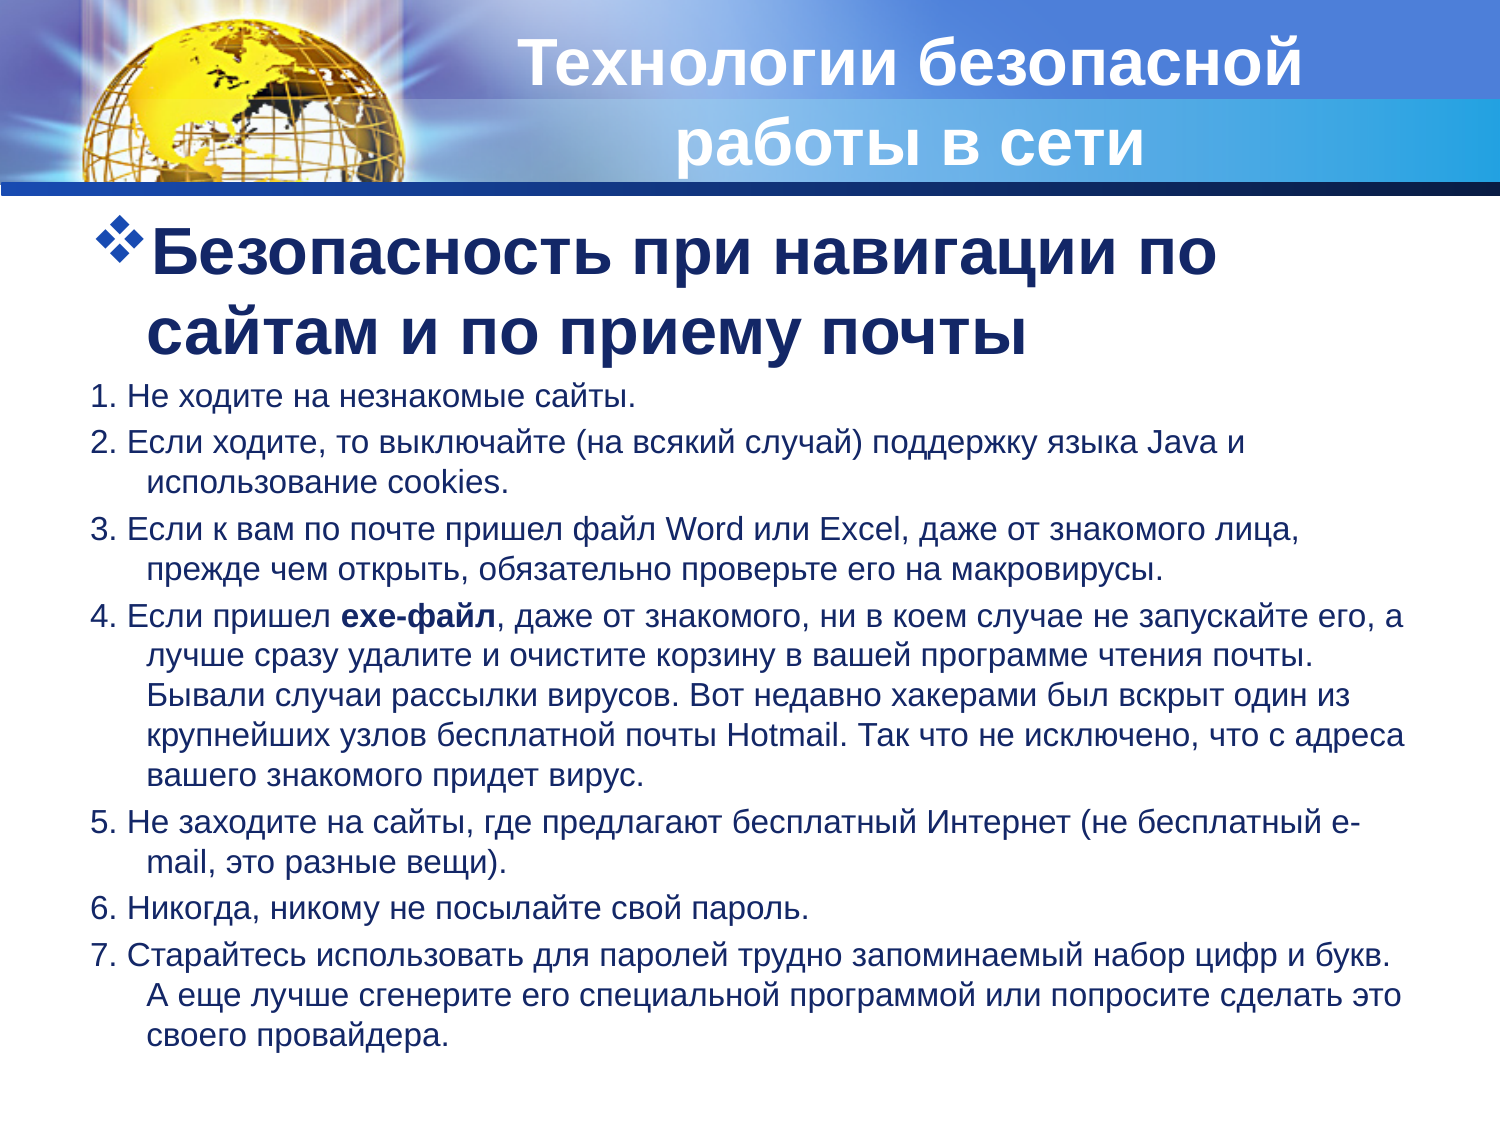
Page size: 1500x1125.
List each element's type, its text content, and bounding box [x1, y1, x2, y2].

text_box 50% детей выходят в Интернет одни [298, 99, 412, 183]
list Безопасность при навигации по сайтам и по приему почты 1. Не ходите на незнакомые сайты. 2. Если ходите, то выключайте (на всякий случай) поддержку языка Java и использование cookies. 3. Если к вам по почте пришел файл Word или Excel, даже от знакомого лица, прежде чем открыть, обязательно проверьте его на макровирусы. 4. Если пришел exe-файл, даже от знакомого, ни в коем случае не запускайте его, а лучше сразу удалите и очистите корзину в вашей программе чтения почты. Бывали случаи рассылки вирусов. Вот недавно хакерами был вскрыт один из крупнейших узлов бесплатной почты Hotmail. Так что не исключено, что с адреса вашего знакомого придет вирус. 5. Не заходите на сайты, где предлагают бесплатный Интернет (не бесплатный e-mail, это разные вещи). 6. Никогда, никому не посылайте свой пароль. 7. Старайтесь использовать для паролей трудно запоминаемый набор цифр и букв. А еще лучше сгенерите его специальной программой или попросите сделать это своего провайдера. [74, 199, 1426, 1038]
picture [0, 0, 1500, 185]
title Технологии безопасной работы в сети [398, 58, 1424, 139]
